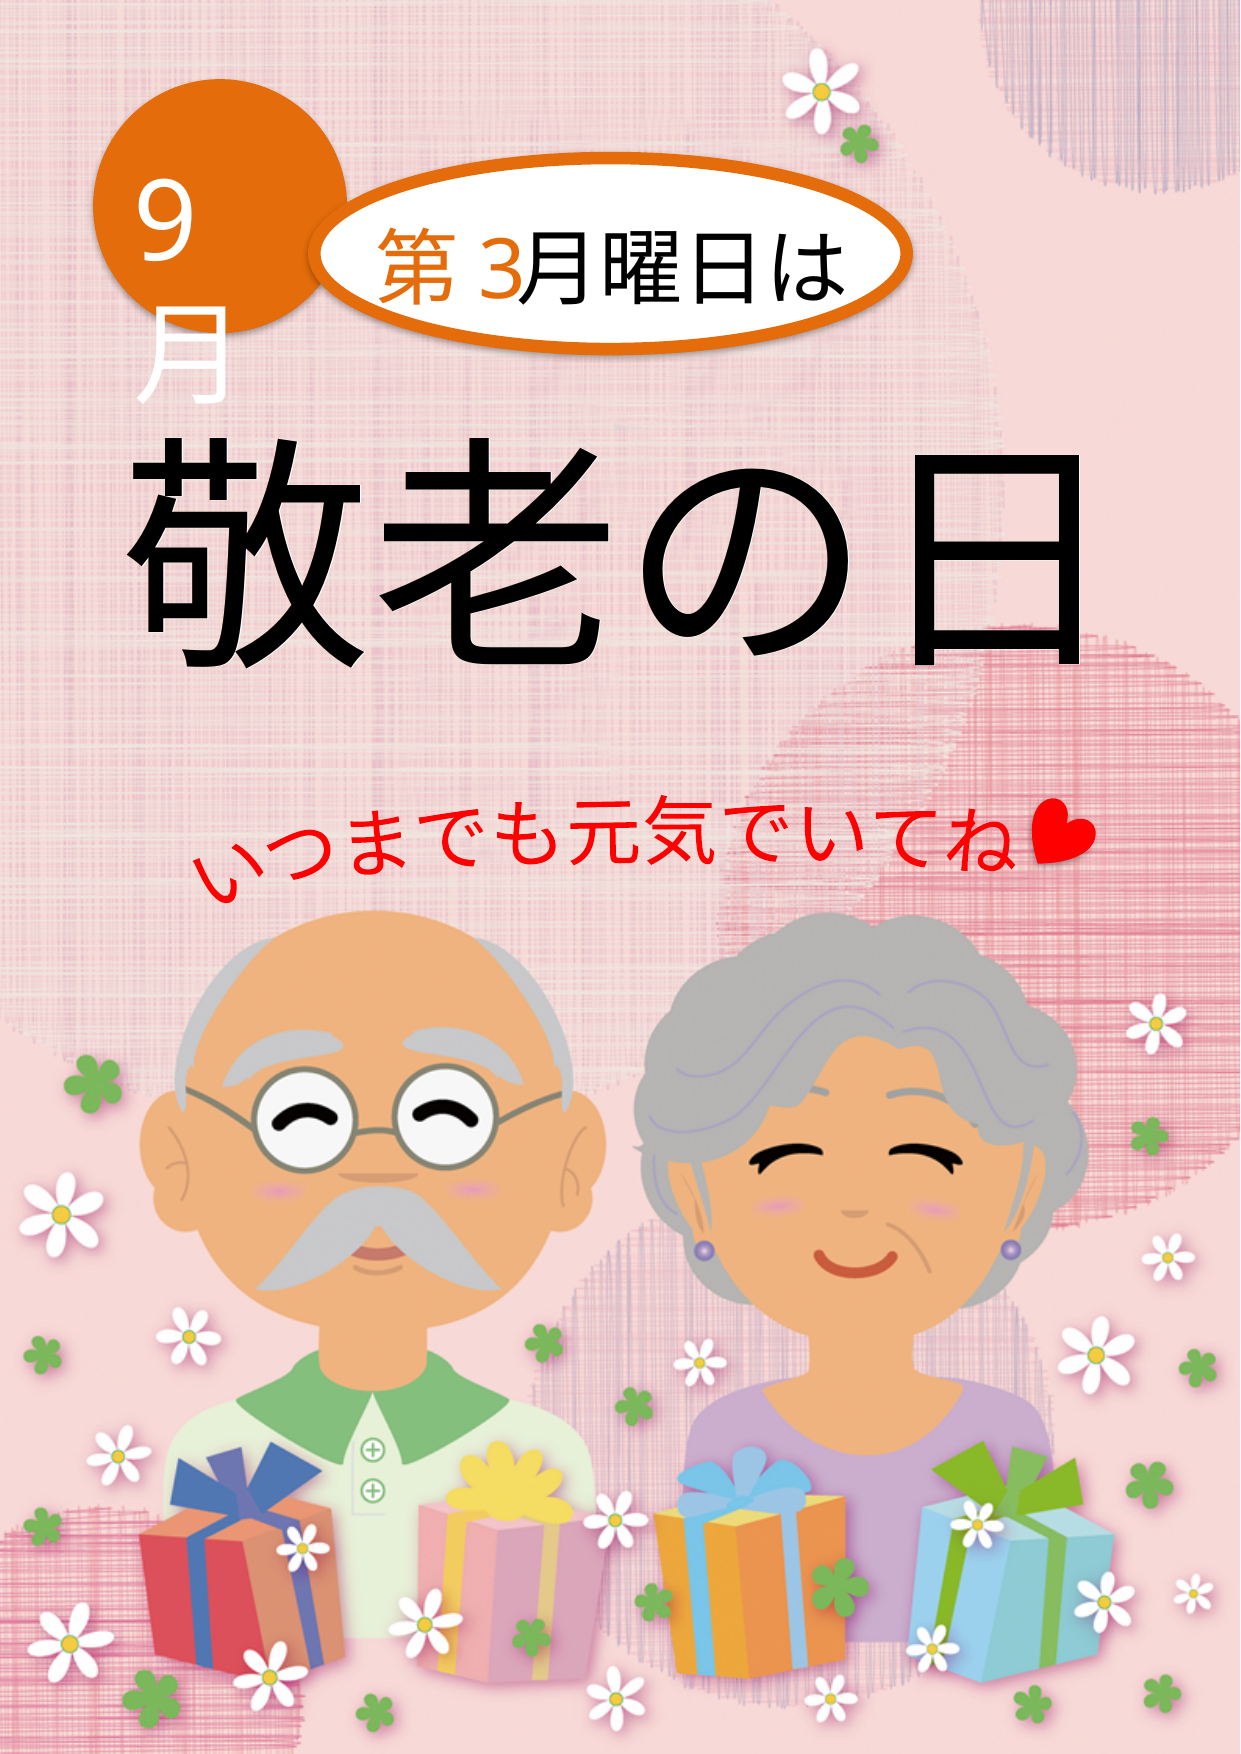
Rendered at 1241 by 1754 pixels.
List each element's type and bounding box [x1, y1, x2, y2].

picture [0, 0, 1241, 1754]
text_box [360, 207, 885, 324]
text_box [59, 390, 1185, 710]
